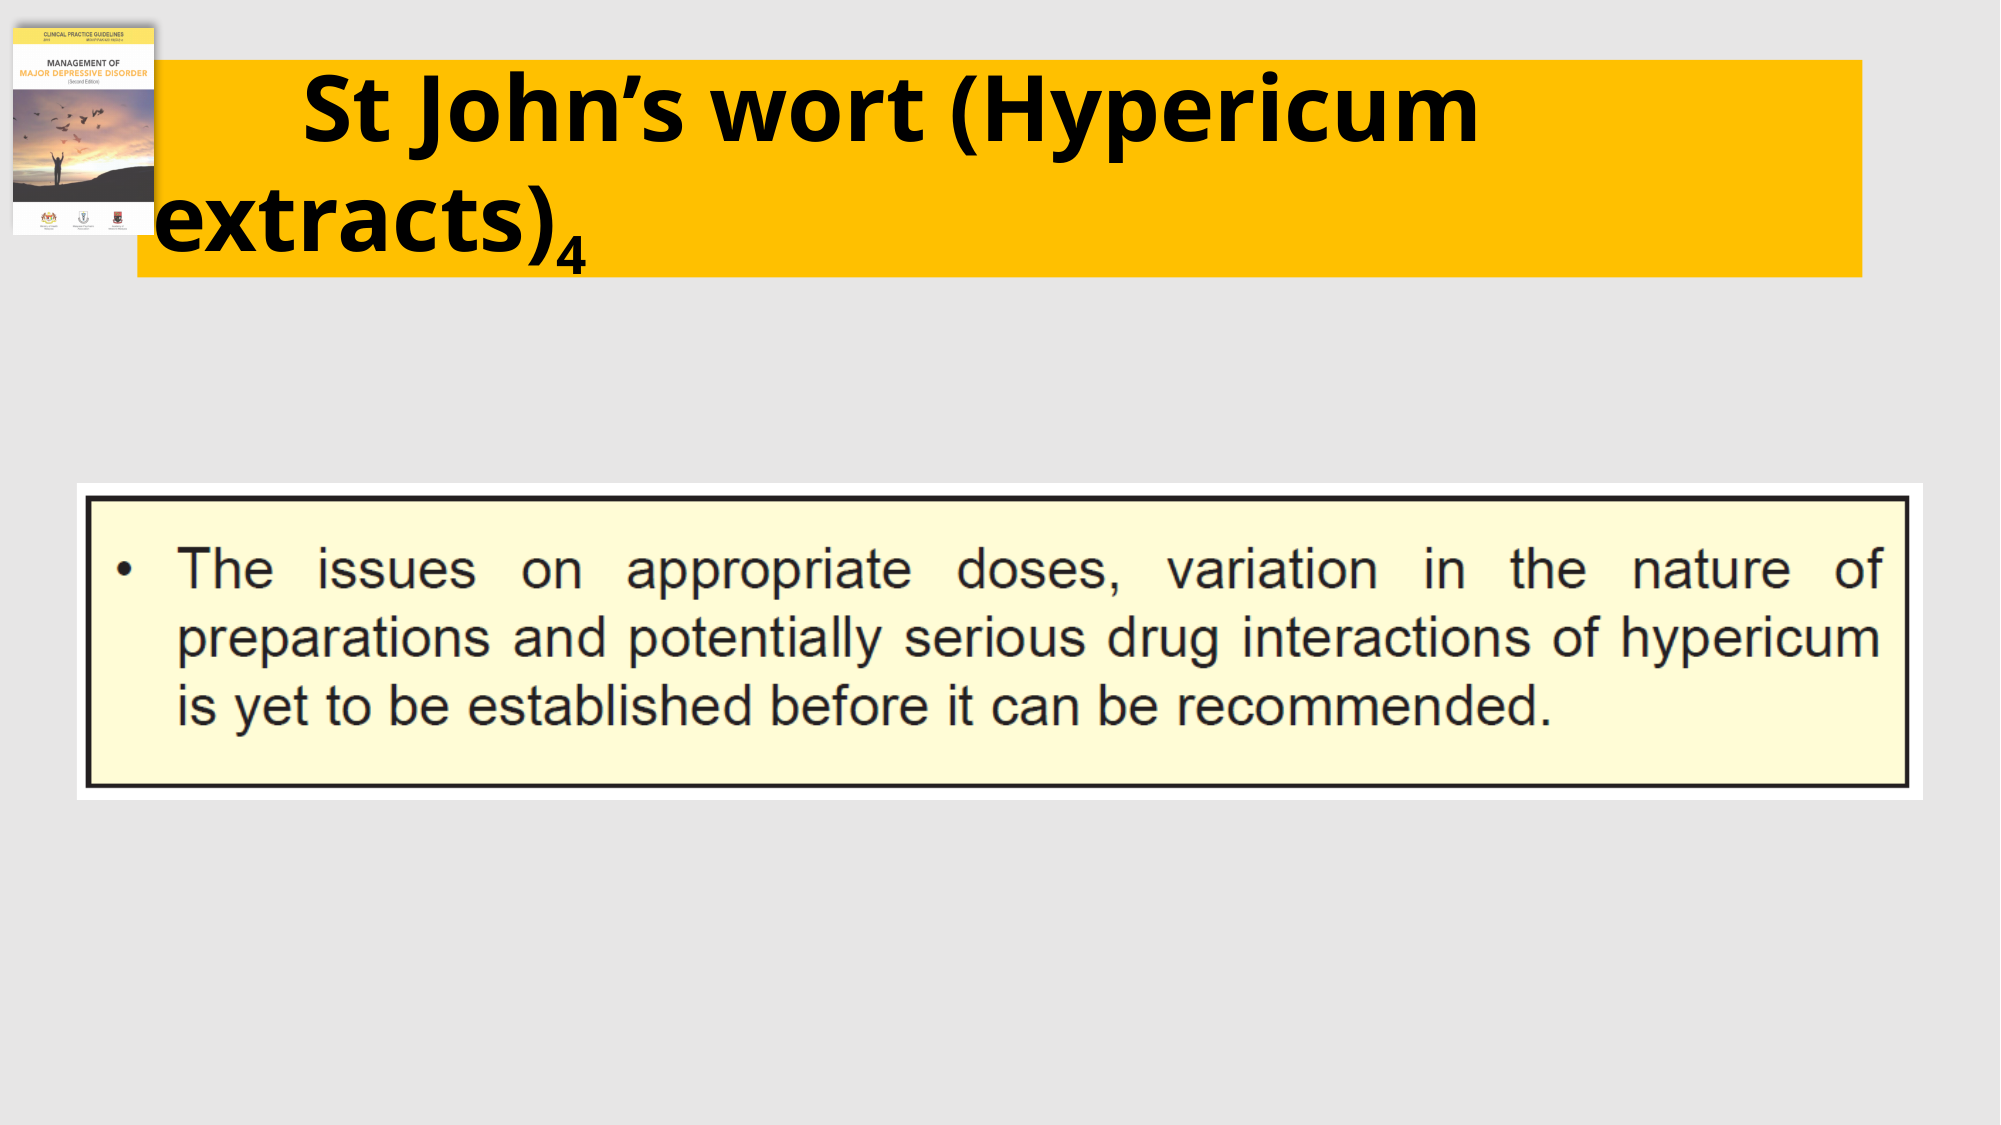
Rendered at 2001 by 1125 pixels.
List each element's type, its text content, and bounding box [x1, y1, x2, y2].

picture [76, 483, 1923, 800]
picture [13, 28, 154, 235]
title St John’s wort (Hypericum extracts)4 [137, 59, 1863, 278]
